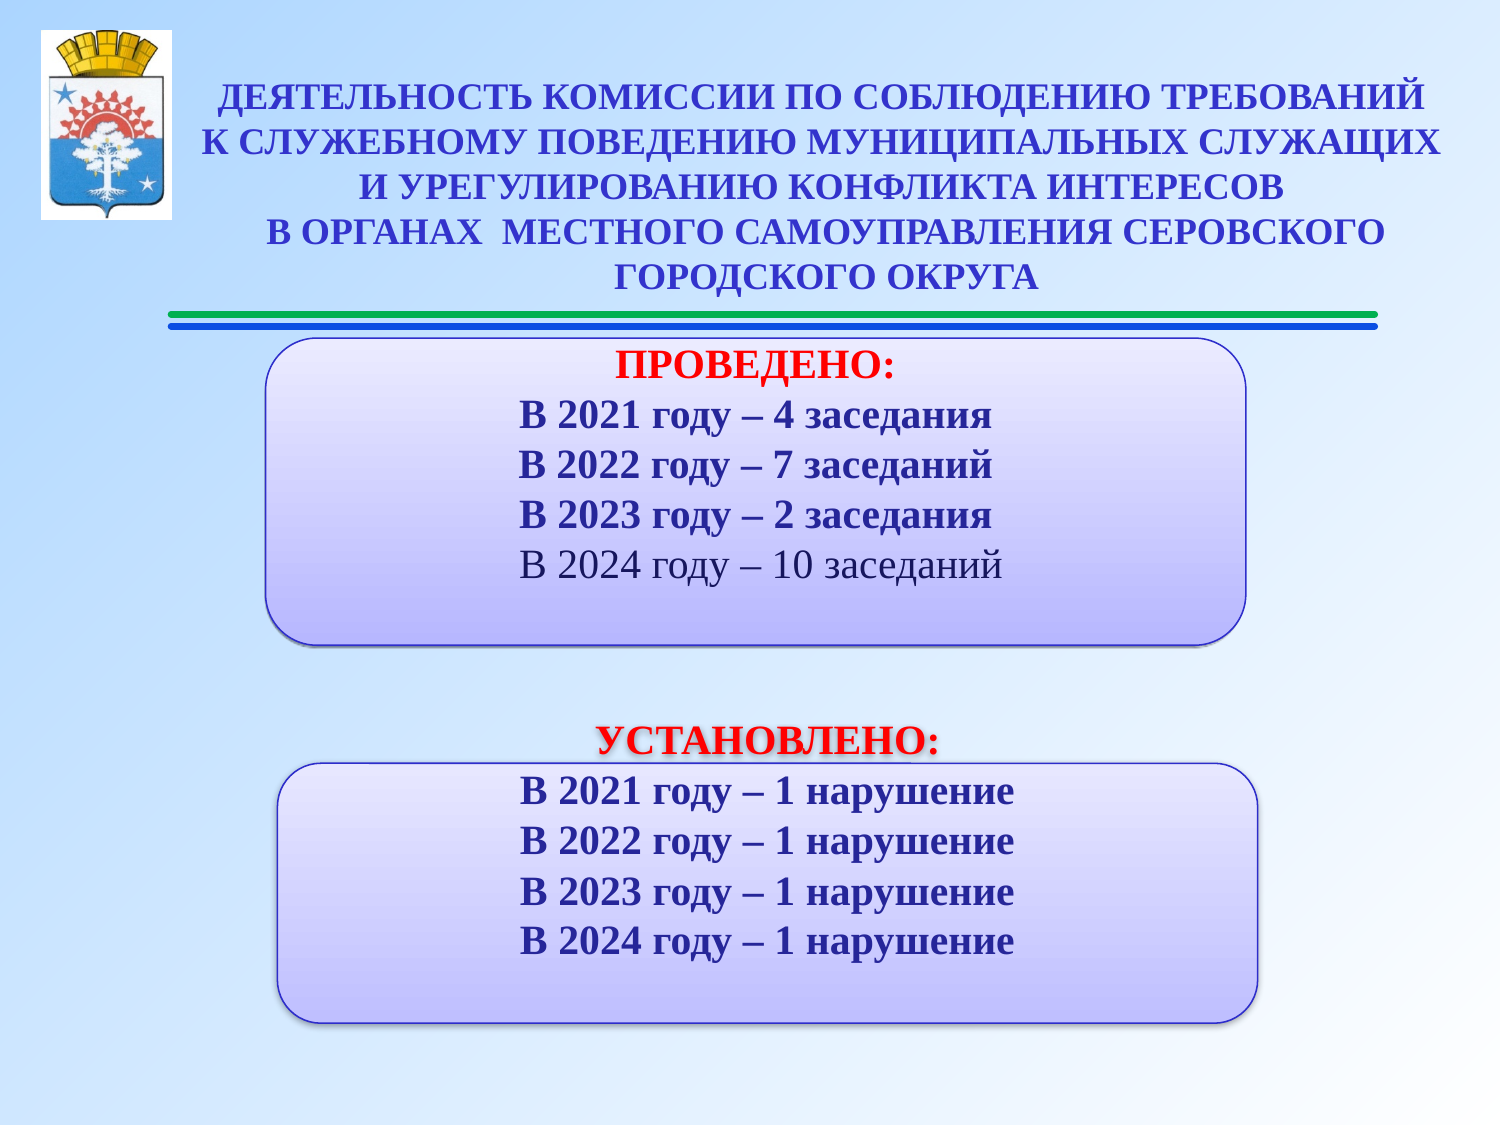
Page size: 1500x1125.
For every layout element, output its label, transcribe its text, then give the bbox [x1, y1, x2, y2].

text_box ПРОВЕДЕНО: В 2021 году – 4 заседания В 2022 году – 7 заседаний В 2023 году – 2 заседания В 2024 году – 10 заседаний [265, 338, 1246, 646]
text_box УСТАНОВЛЕНО: В 2021 году – 1 нарушение В 2022 году – 1 нарушение В 2023 году – 1 нарушение В 2024 году – 1 нарушение [276, 762, 1259, 1024]
title ДЕЯТЕЛЬНОСТЬ КОМИССИИ ПО СОБЛЮДЕНИЮ ТРЕБОВАНИЙ К СЛУЖЕБНОМУ ПОВЕДЕНИЮ МУНИЦИПАЛЬНЫХ СЛУЖАЩИХ И УРЕГУЛИРОВАНИЮ КОНФЛИКТА ИНТЕРЕСОВ В ОРГАНАХ МЕСТНОГО САМОУПРАВЛЕНИЯ СЕРОВСКОГО ГОРОДСКОГО ОКРУГА [170, 54, 1483, 315]
picture [40, 30, 172, 221]
